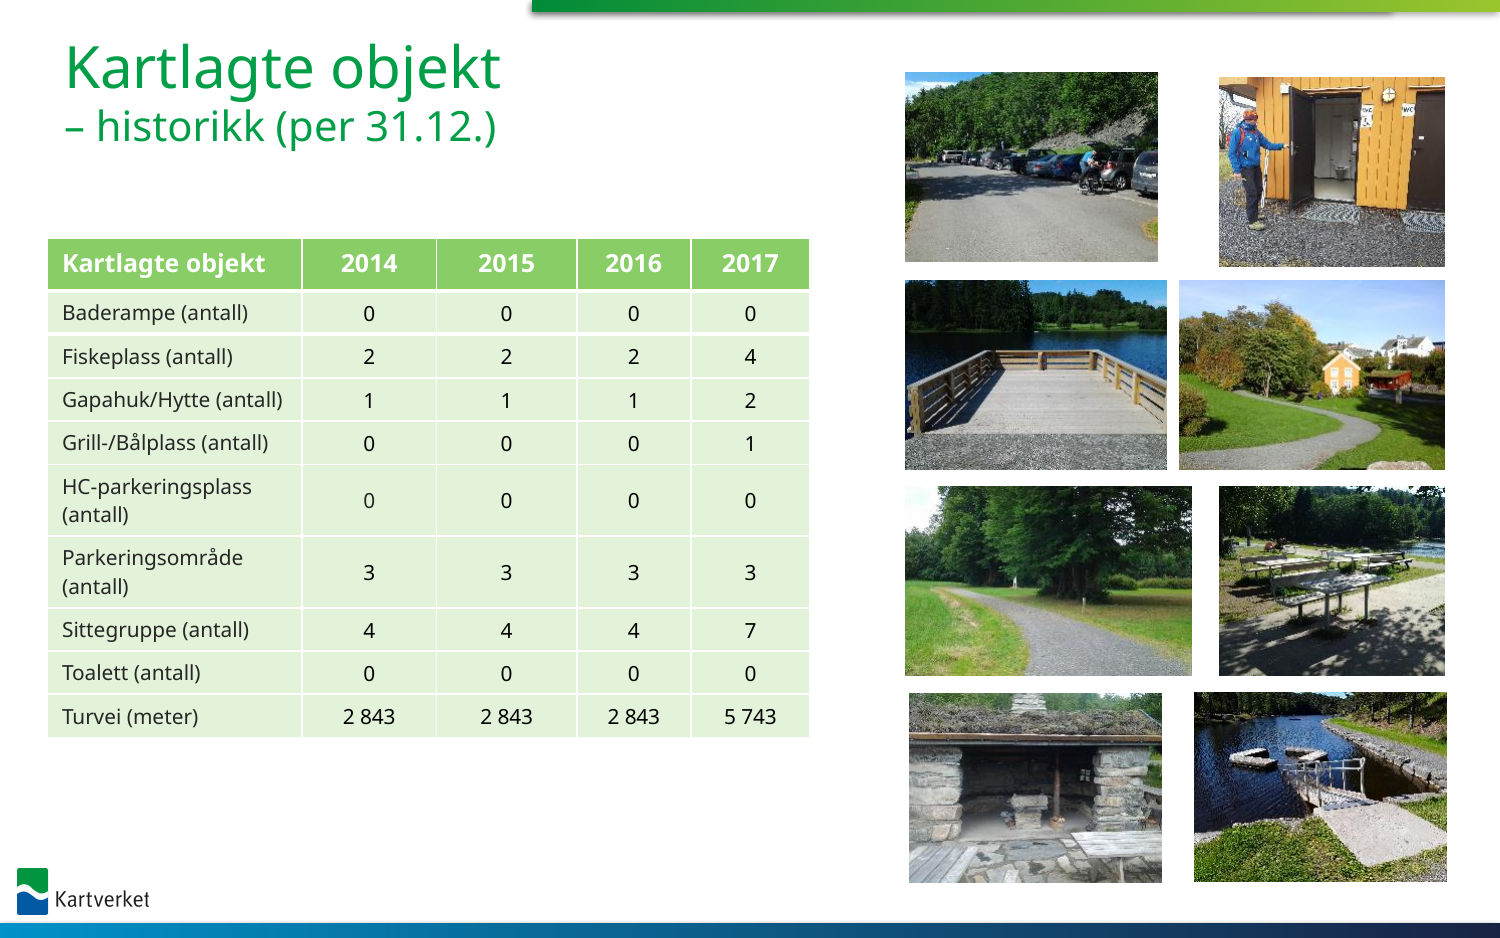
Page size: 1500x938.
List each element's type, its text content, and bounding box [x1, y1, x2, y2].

table_cell 0 [692, 293, 809, 332]
table_cell 4 [303, 609, 436, 650]
table_cell Baderampe (antall) [48, 293, 301, 332]
table_cell 0 [303, 465, 436, 535]
table_cell 0 [437, 465, 576, 535]
table_cell 2 [437, 336, 576, 377]
table_cell HC-parkeringsplass (antall) [48, 465, 301, 535]
picture [905, 486, 1193, 676]
table_cell 0 [578, 422, 690, 464]
table_cell 2 [303, 336, 436, 377]
picture [1194, 692, 1448, 882]
picture [1219, 77, 1445, 267]
table_cell 2 843 [437, 695, 576, 737]
table_cell Toalett (antall) [48, 652, 301, 693]
table_cell 4 [692, 336, 809, 377]
table_cell 1 [303, 379, 436, 420]
table_cell 0 [437, 652, 576, 693]
table_cell 5 743 [692, 695, 809, 737]
table_cell 0 [437, 422, 576, 464]
text_box Kartlagte objekt – historikk (per 31.12.) [49, 14, 1431, 158]
table_cell 0 [303, 293, 436, 332]
table_cell 7 [692, 609, 809, 650]
table_header 2016 [578, 239, 690, 289]
table_cell Sittegruppe (antall) [48, 609, 301, 650]
picture [1179, 280, 1445, 470]
table_cell 0 [578, 465, 690, 535]
table_cell Grill-/Bålplass (antall) [48, 422, 301, 464]
picture [905, 72, 1158, 262]
table_cell 2 [692, 379, 809, 420]
table_cell 2 843 [303, 695, 436, 737]
table_cell 4 [437, 609, 576, 650]
table_cell 3 [303, 537, 436, 607]
table_cell 0 [692, 652, 809, 693]
table_header Kartlagte objekt [48, 239, 301, 289]
table_header 2017 [692, 239, 809, 289]
table_cell 3 [437, 537, 576, 607]
table_cell Fiskeplass (antall) [48, 336, 301, 377]
table_cell Turvei (meter) [48, 695, 301, 737]
table_cell 1 [578, 379, 690, 420]
table_cell Gapahuk/Hytte (antall) [48, 379, 301, 420]
table_cell 0 [578, 652, 690, 693]
table_cell 0 [578, 293, 690, 332]
table_header 2014 [303, 239, 436, 289]
table_cell 2 [578, 336, 690, 377]
table_cell Parkeringsområde (antall) [48, 537, 301, 607]
picture [905, 280, 1167, 470]
picture [1219, 486, 1445, 676]
table_cell 4 [578, 609, 690, 650]
table_cell 1 [437, 379, 576, 420]
table_cell 0 [692, 465, 809, 535]
table_cell 3 [578, 537, 690, 607]
table_cell 3 [692, 537, 809, 607]
table_cell 0 [303, 422, 436, 464]
table_cell 2 843 [578, 695, 690, 737]
table_header 2015 [437, 239, 576, 289]
table_cell 0 [437, 293, 576, 332]
table_cell 1 [692, 422, 809, 464]
picture [909, 693, 1163, 884]
table_cell 0 [303, 652, 436, 693]
